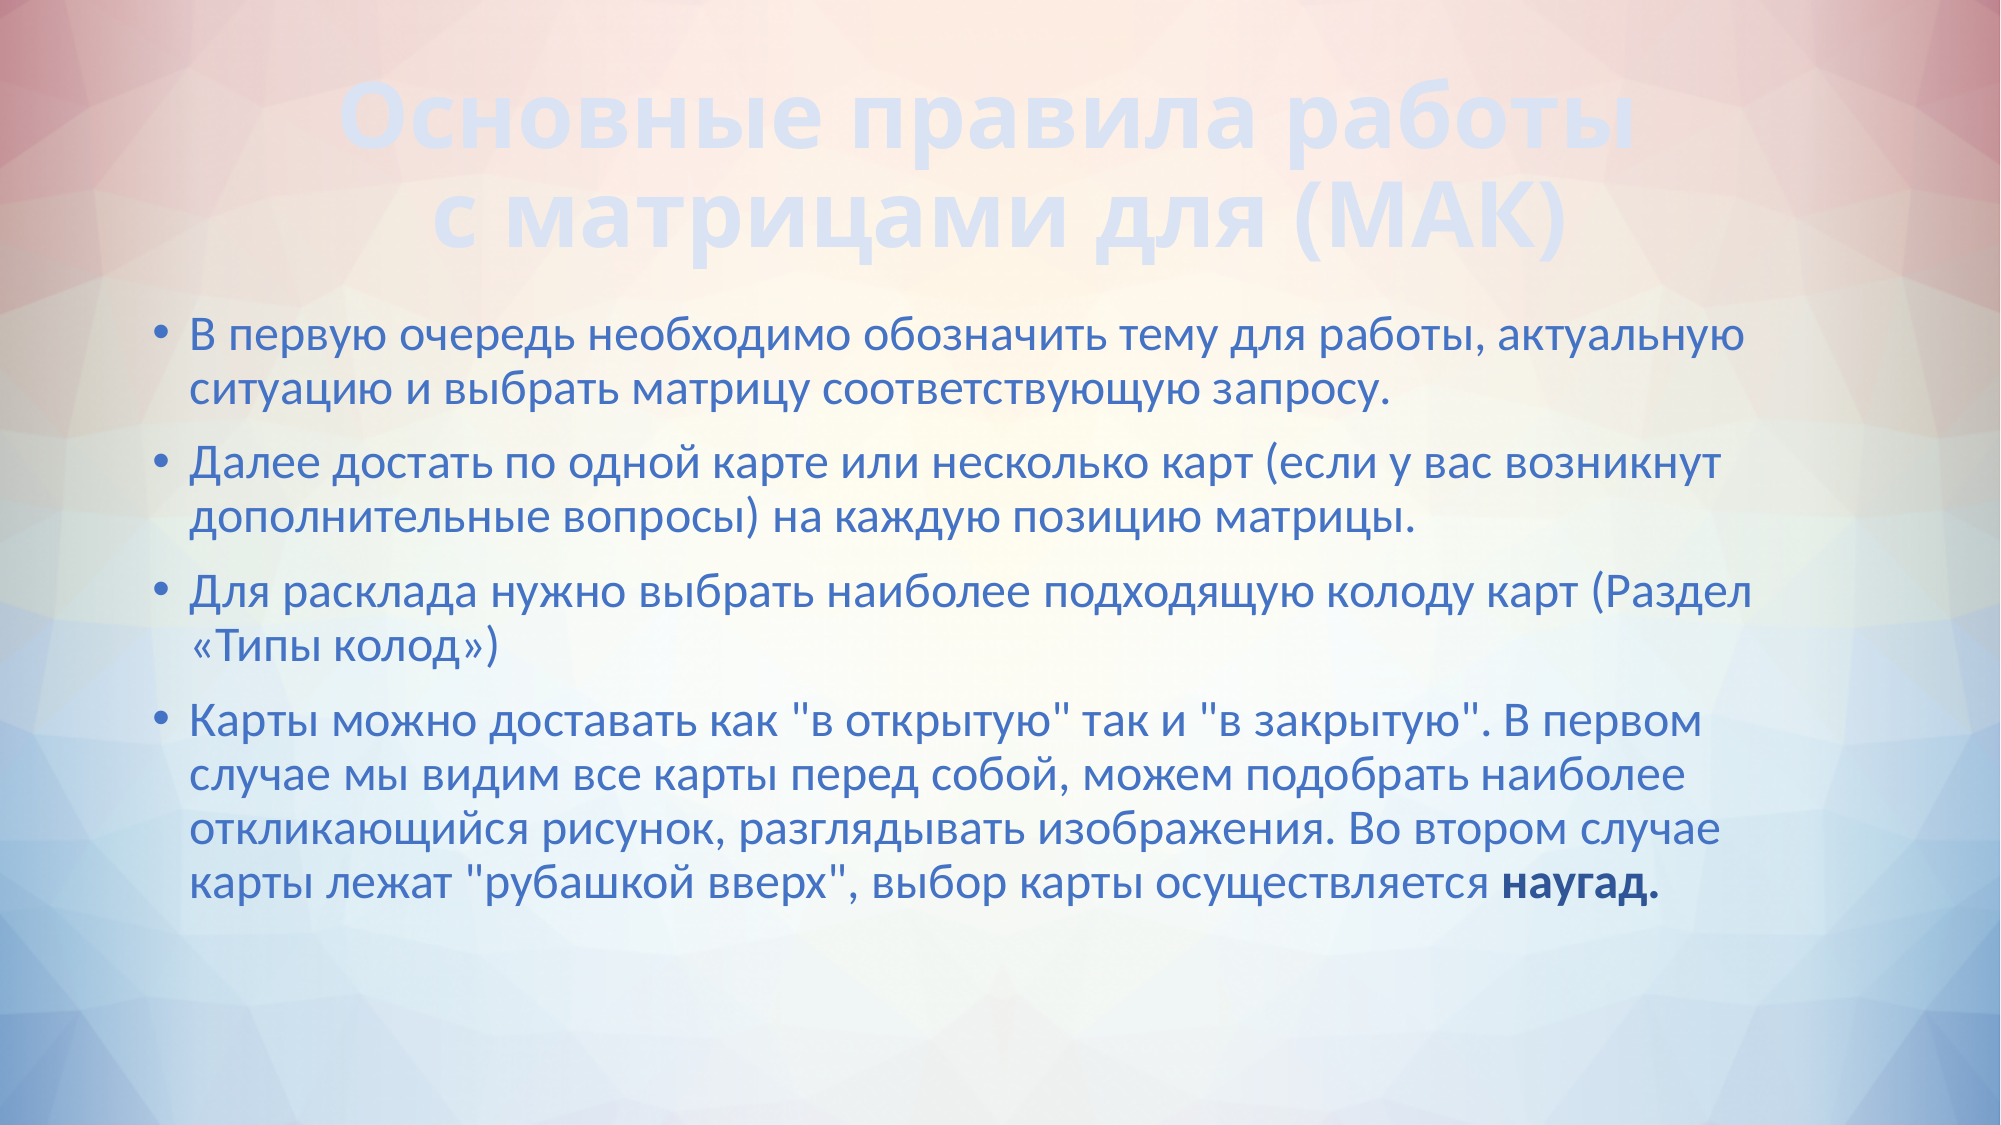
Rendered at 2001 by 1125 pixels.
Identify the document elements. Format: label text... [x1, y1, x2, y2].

title Основные правила работы с матрицами для (МАК) [137, 59, 1863, 278]
picture [0, 0, 2001, 1125]
list В первую очередь необходимо обозначить тему для работы, актуальную ситуацию и выбрать матрицу соответствующую запросу. Далее достать по одной карте или несколько карт (если у вас возникнут дополнительные вопросы) на каждую позицию матрицы. Для расклада нужно выбрать наиболее подходящую колоду карт (Раздел «Типы колод») Карты можно доставать как "в открытую" так и "в закрытую". В первом случае мы видим все карты перед собой, можем подобрать наиболее откликающийся рисунок, разглядывать изображения. Во втором случае карты лежат "рубашкой вверх", выбор карты осуществляется наугад. [137, 299, 1863, 1014]
